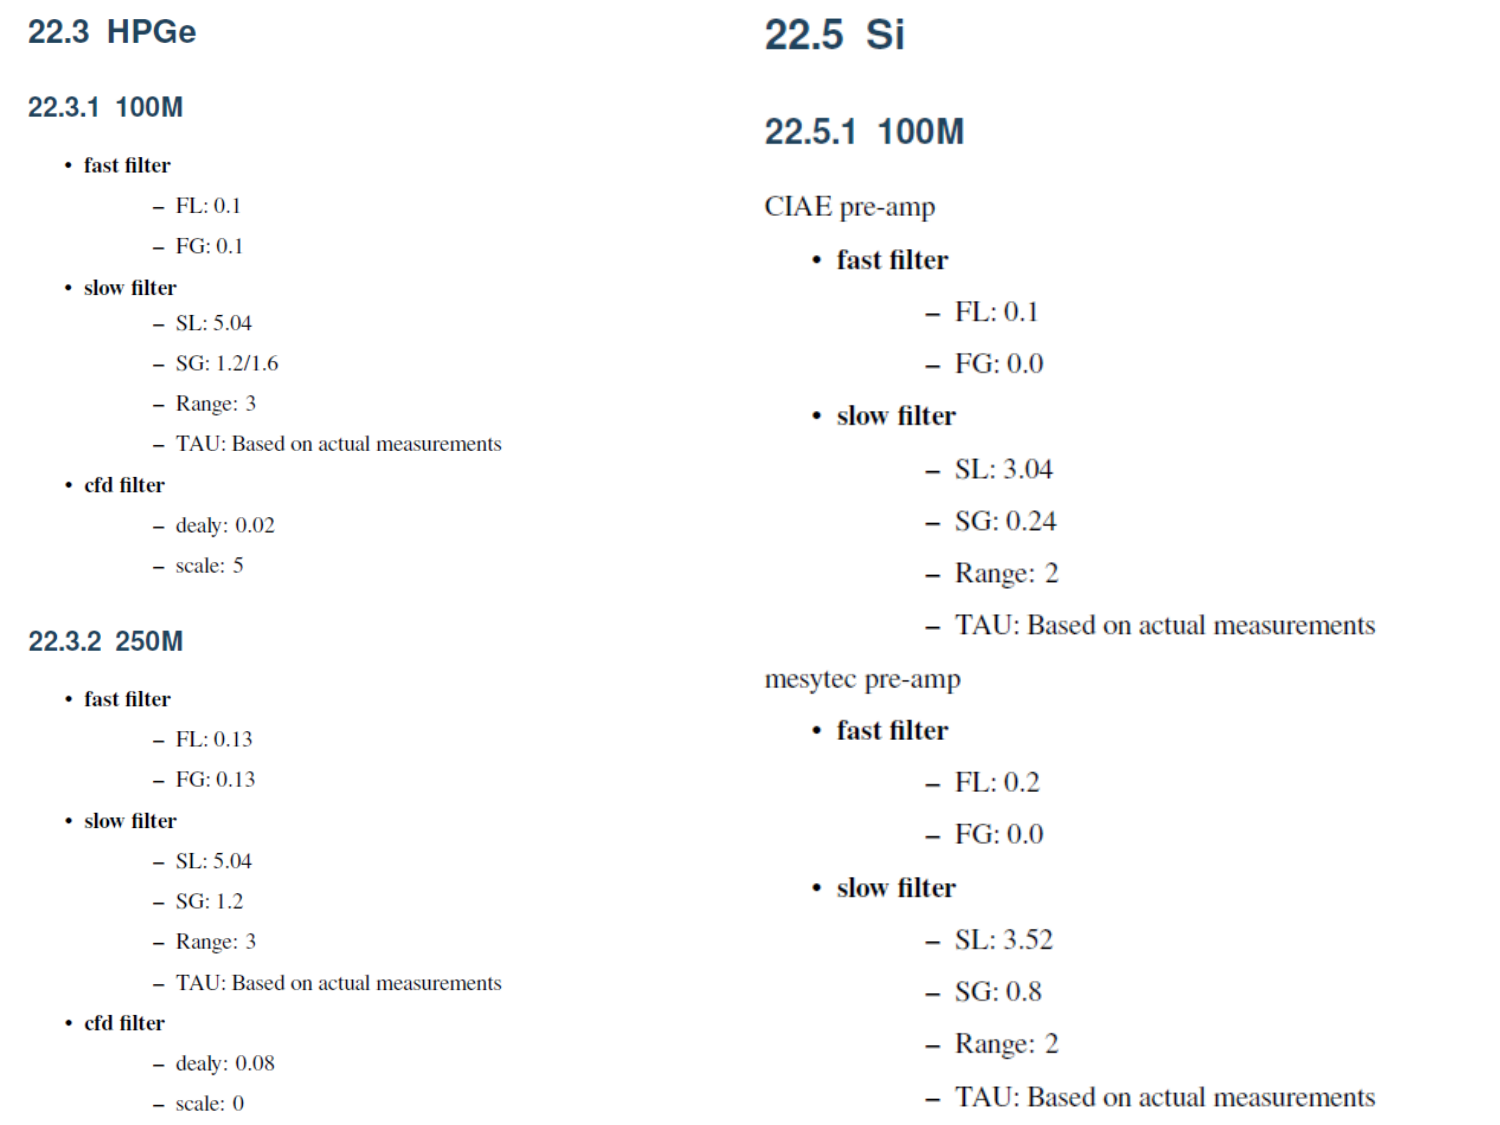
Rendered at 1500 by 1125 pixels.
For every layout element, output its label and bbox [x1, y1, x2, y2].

picture [749, 0, 1398, 1125]
picture [8, 0, 532, 1125]
